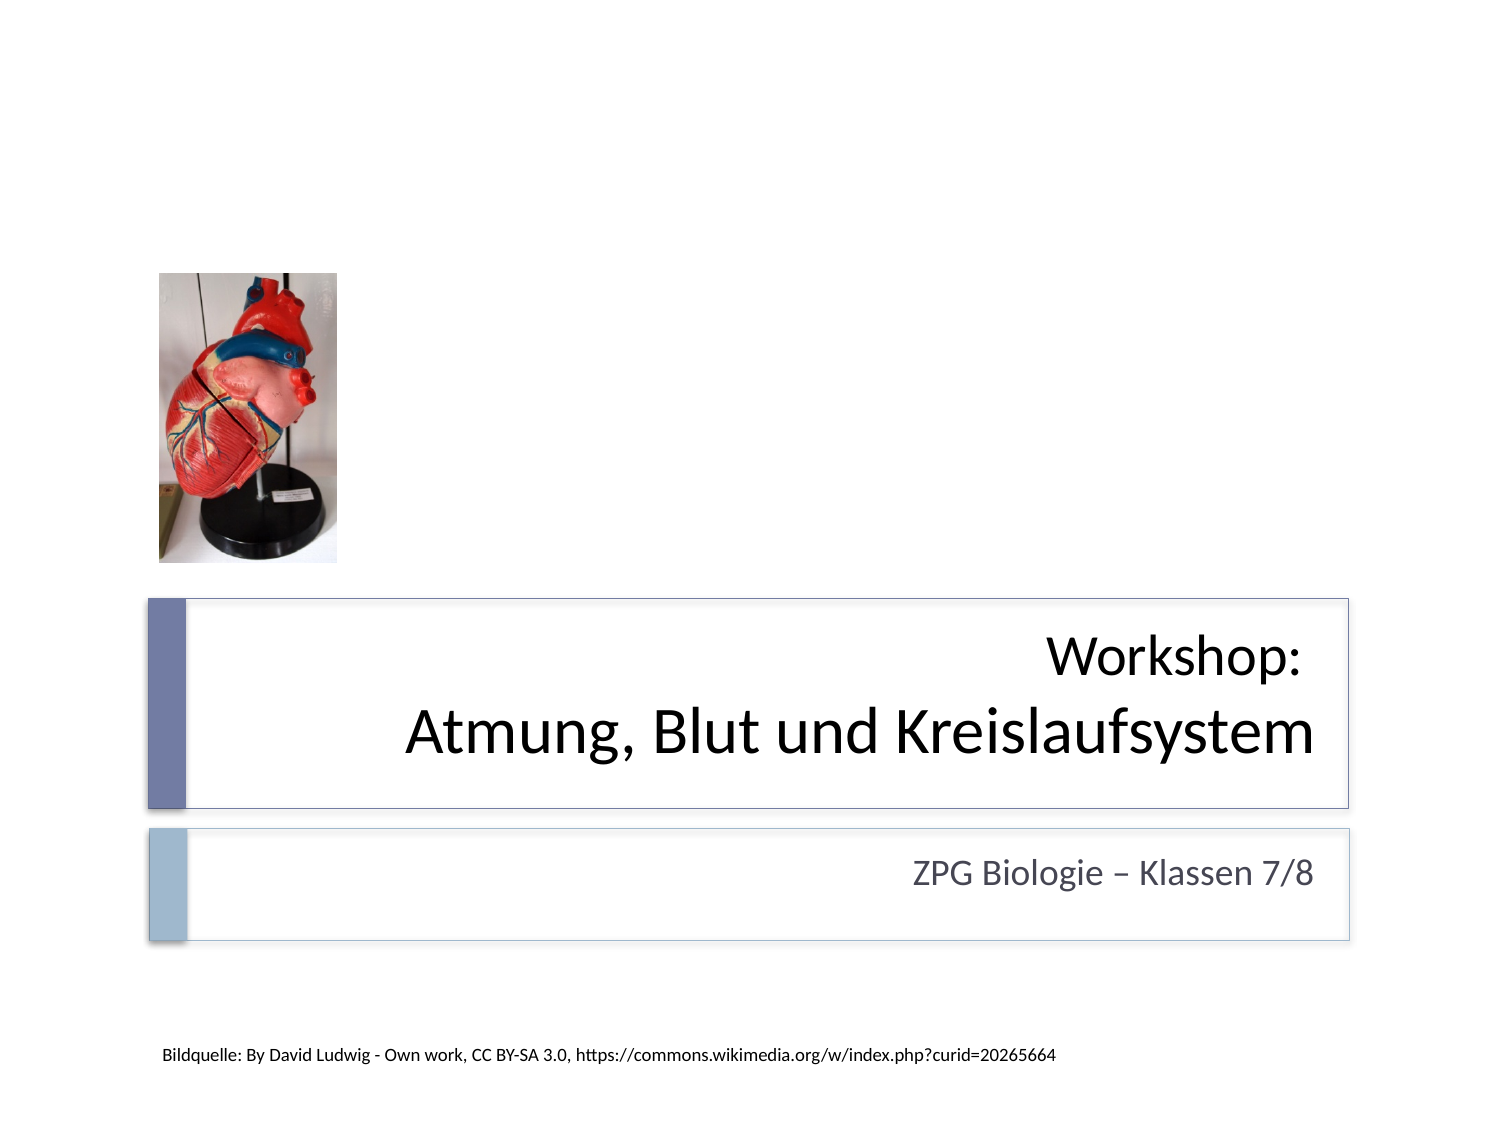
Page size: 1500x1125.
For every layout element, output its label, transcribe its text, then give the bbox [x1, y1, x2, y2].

picture [159, 273, 337, 563]
text_box Bildquelle: By David Ludwig - Own work, CC BY-SA 3.0, https://commons.wikimedia.org/w/index.php?curid=20265664 [147, 1035, 1232, 1073]
subtitle ZPG Biologie – Klassen 7/8 [204, 840, 1330, 929]
title Workshop: Atmung, Blut und Kreislaufsystem [206, 609, 1332, 773]
